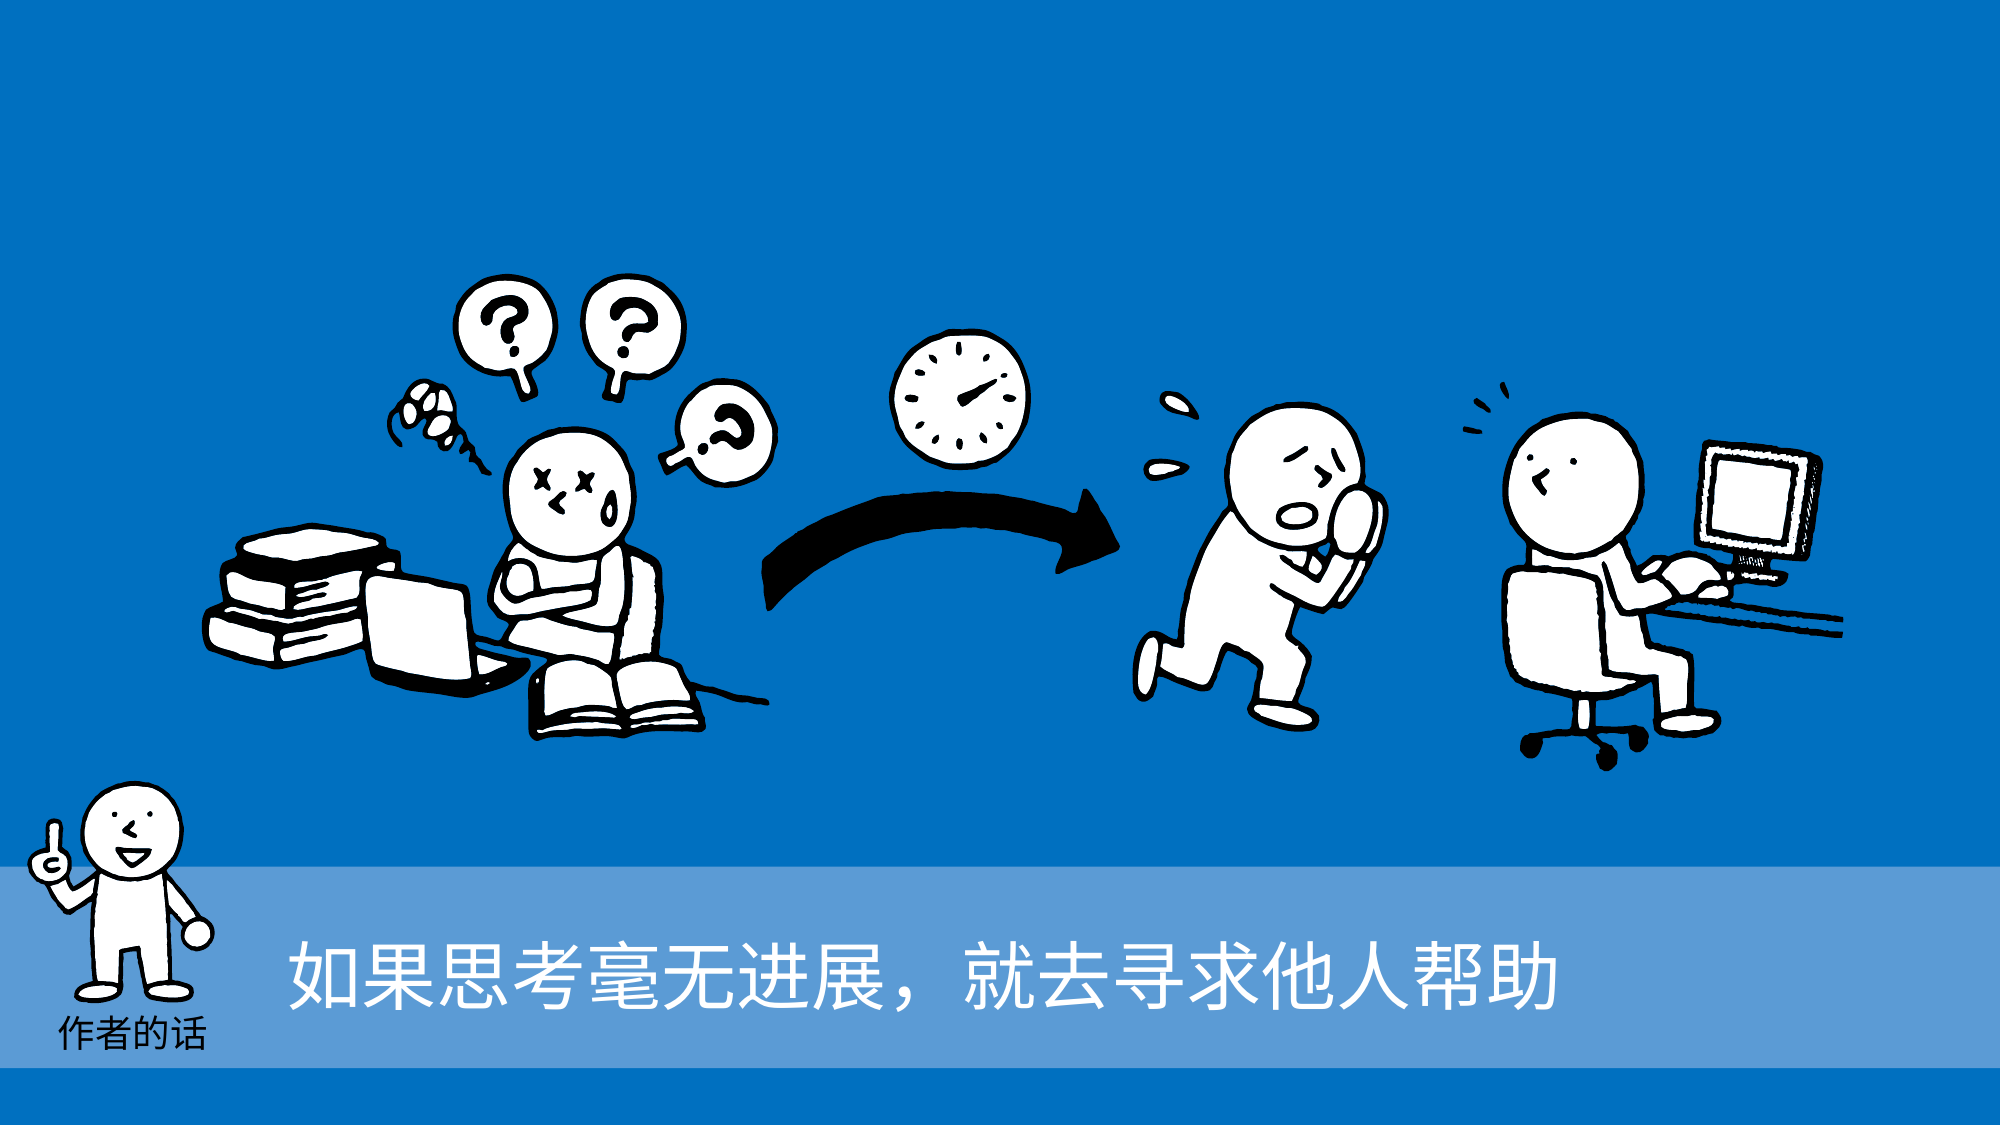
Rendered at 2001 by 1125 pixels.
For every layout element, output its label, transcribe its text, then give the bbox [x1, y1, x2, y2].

text_box [0, 866, 2000, 1069]
text_box 作者的话 [42, 1002, 223, 1063]
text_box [27, 780, 217, 1004]
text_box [181, 110, 1913, 856]
text_box 如果思考毫无进展，就去寻求他人帮助 [271, 922, 1577, 1027]
